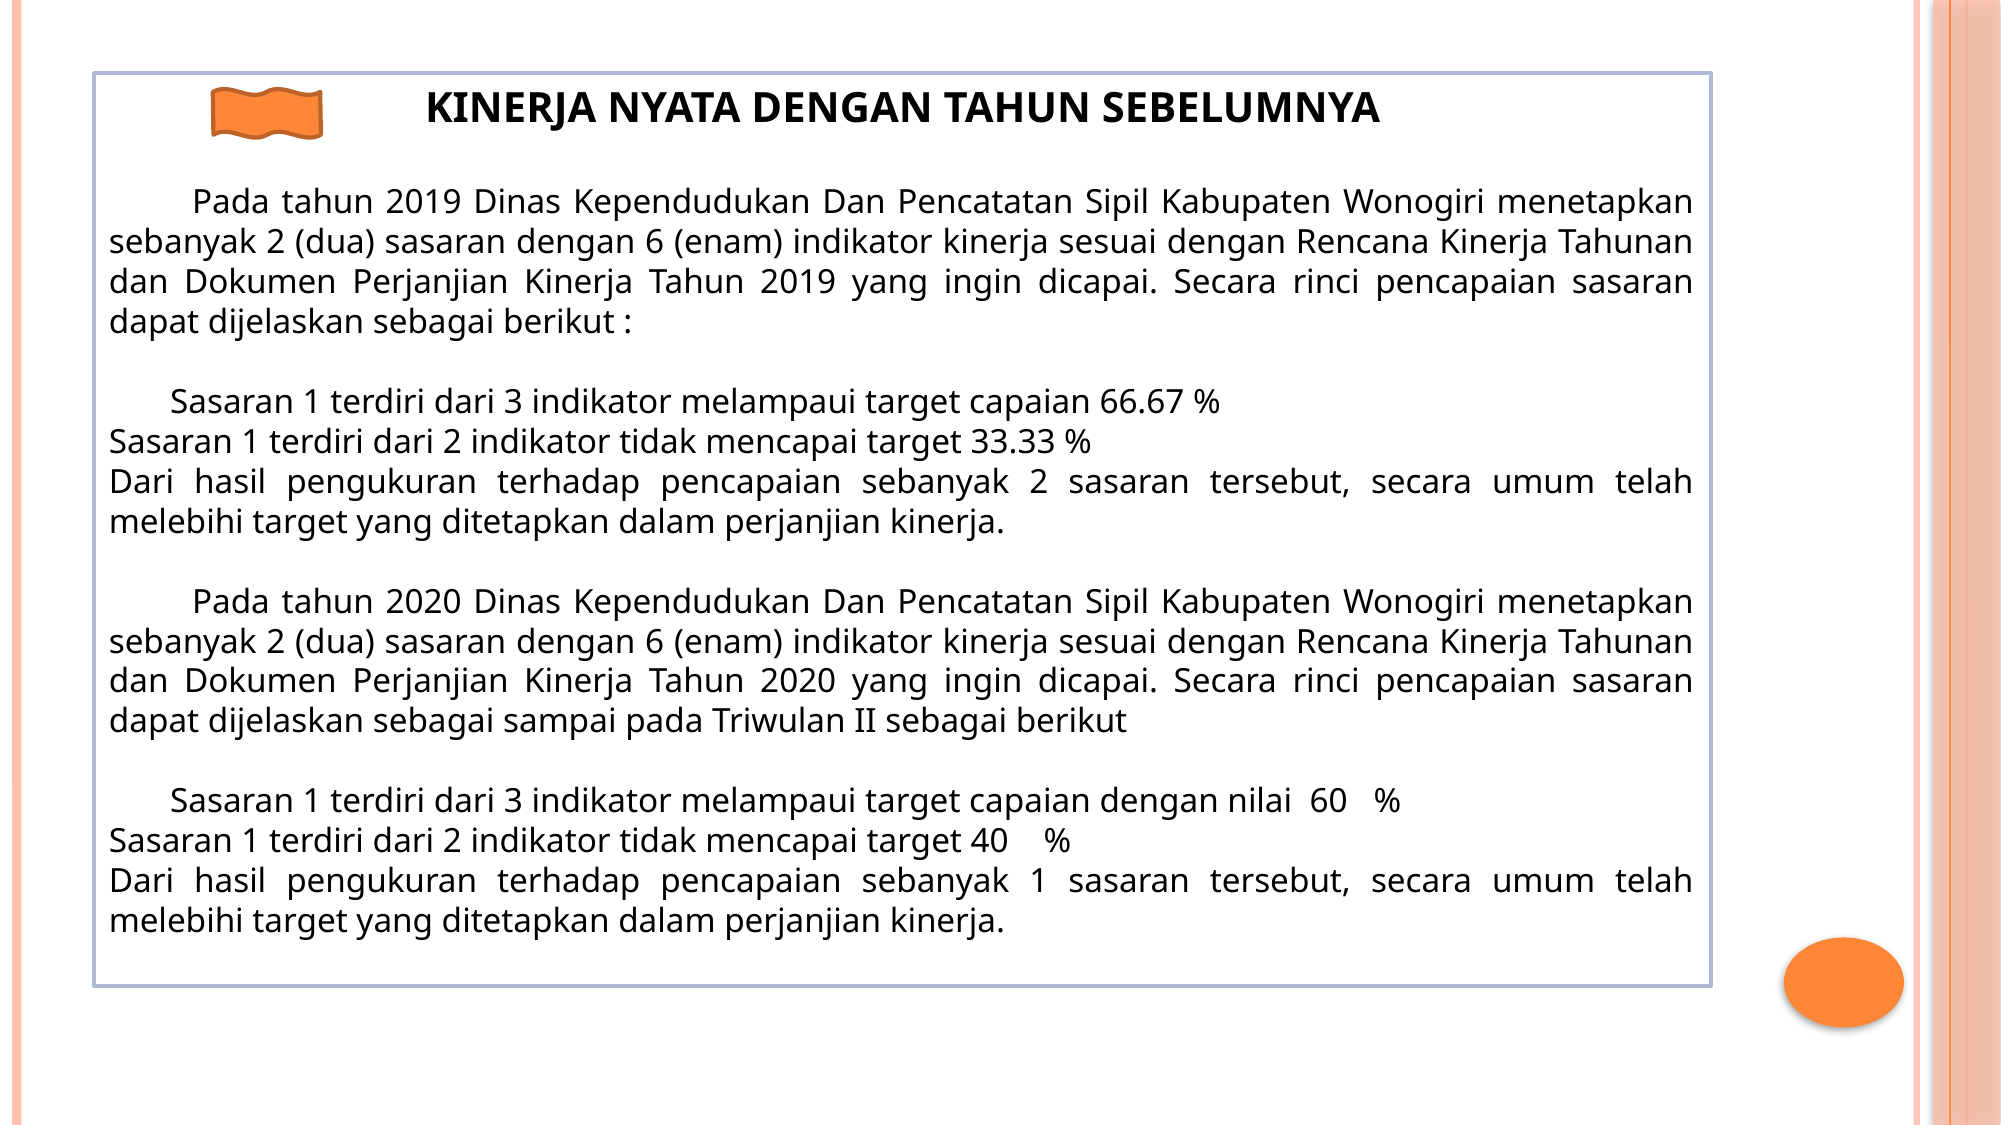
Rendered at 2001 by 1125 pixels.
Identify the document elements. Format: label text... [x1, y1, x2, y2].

text_box [210, 86, 324, 140]
text_box KINERJA NYATA DENGAN TAHUN SEBELUMNYA Pada tahun 2019 Dinas Kependudukan Dan Pencatatan Sipil Kabupaten Wonogiri menetapkan sebanyak 2 (dua) sasaran dengan 6 (enam) indikator kinerja sesuai dengan Rencana Kinerja Tahunan dan Dokumen Perjanjian Kinerja Tahun 2019 yang ingin dicapai. Secara rinci pencapaian sasaran dapat dijelaskan sebagai berikut : Sasaran 1 terdiri dari 3 indikator melampaui target capaian 66.67 % Sasaran 1 terdiri dari 2 indikator tidak mencapai target 33.33 % Dari hasil pengukuran terhadap pencapaian sebanyak 2 sasaran tersebut, secara umum telah melebihi target yang ditetapkan dalam perjanjian kinerja. Pada tahun 2020 Dinas Kependudukan Dan Pencatatan Sipil Kabupaten Wonogiri menetapkan sebanyak 2 (dua) sasaran dengan 6 (enam) indikator kinerja sesuai dengan Rencana Kinerja Tahunan dan Dokumen Perjanjian Kinerja Tahun 2020 yang ingin dicapai. Secara rinci pencapaian sasaran dapat dijelaskan sebagai sampai pada Triwulan II sebagai berikut Sasaran 1 terdiri dari 3 indikator melampaui target capaian dengan nilai 60 % Sasaran 1 terdiri dari 2 indikator tidak mencapai target 40 % Dari hasil pengukuran terhadap pencapaian sebanyak 1 sasaran tersebut, secara umum telah melebihi target yang ditetapkan dalam perjanjian kinerja. [92, 71, 1713, 988]
